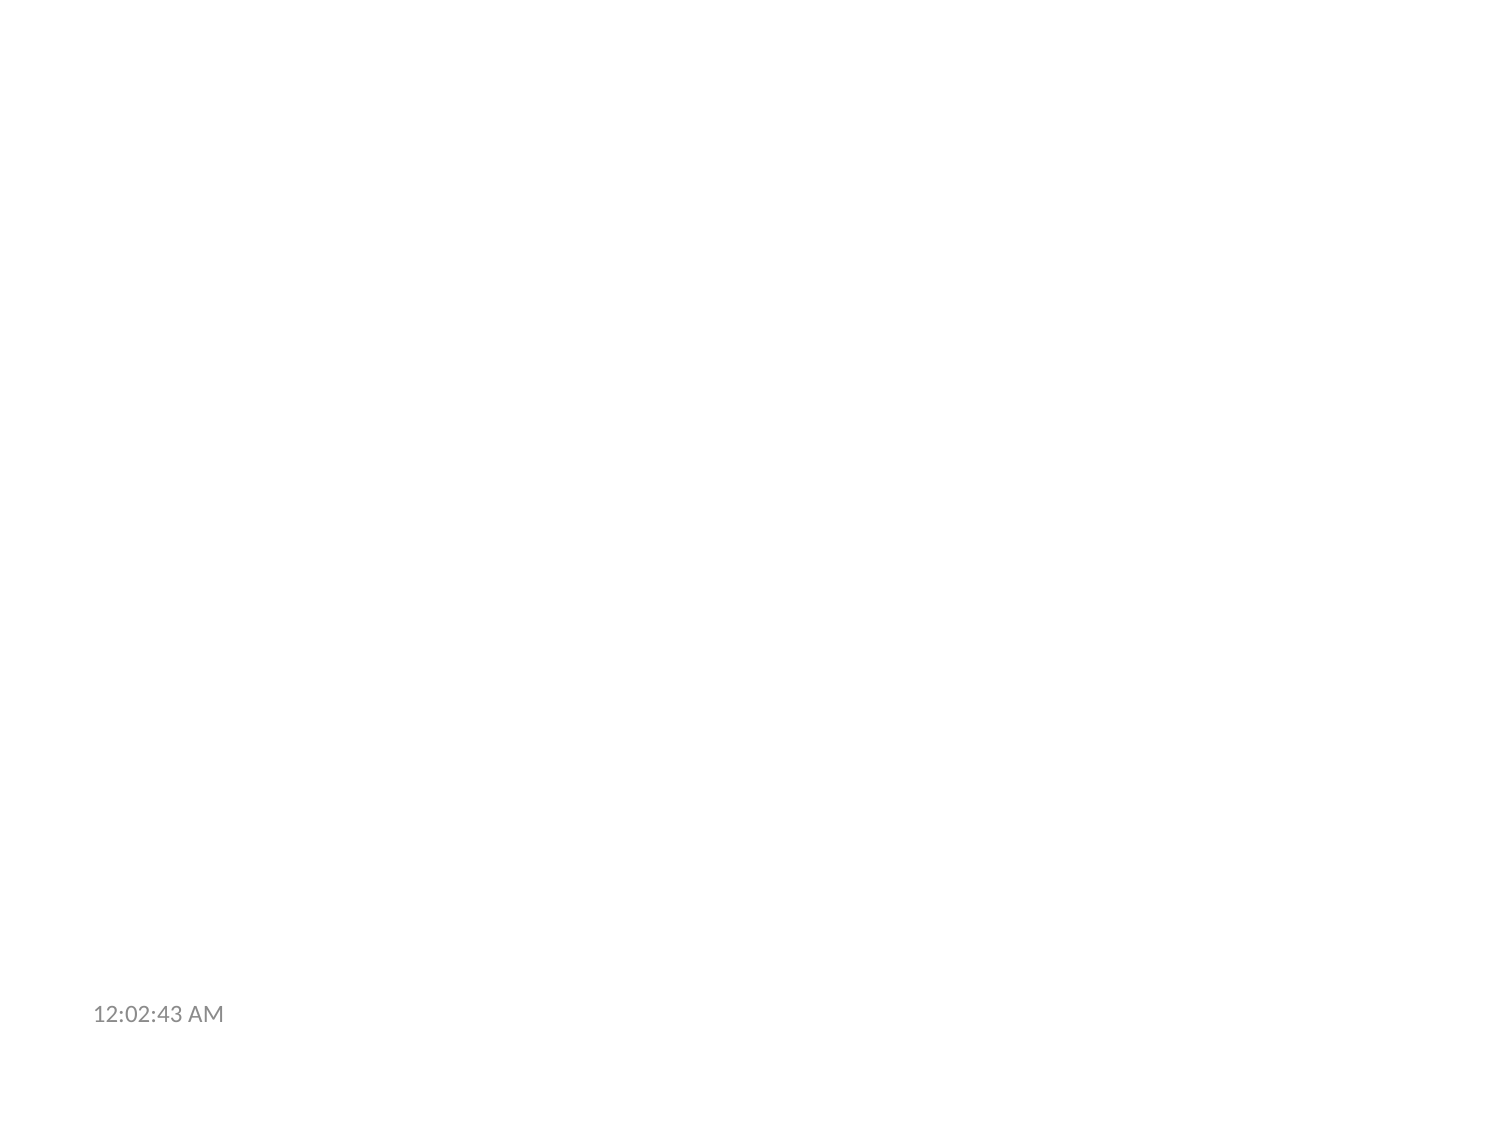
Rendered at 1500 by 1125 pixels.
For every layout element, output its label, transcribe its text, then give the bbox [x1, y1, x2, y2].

text_box 3:35:09 PM [77, 982, 428, 1043]
